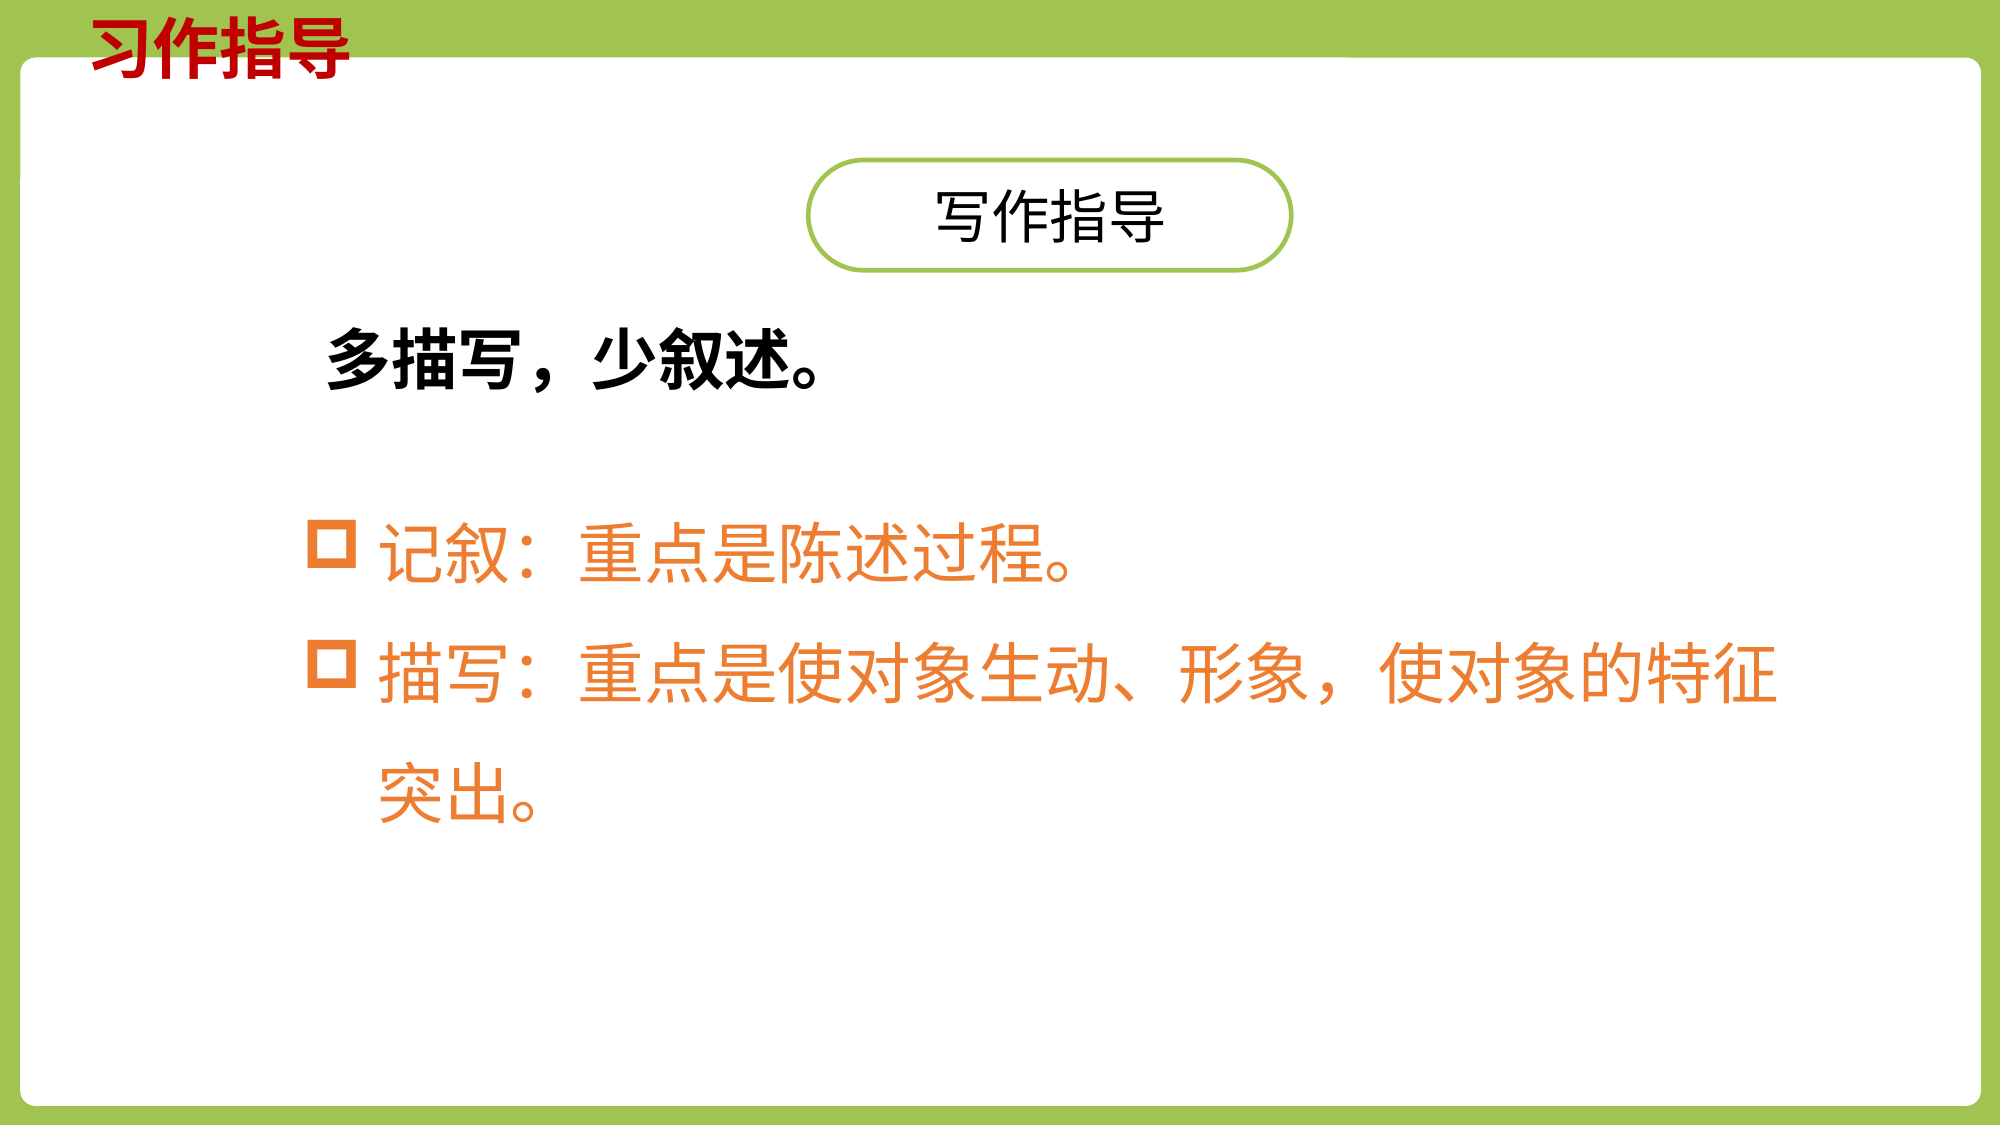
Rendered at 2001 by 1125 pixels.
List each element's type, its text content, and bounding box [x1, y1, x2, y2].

text_box 记叙：重点是陈述过程。 描写：重点是使对象生动、形象，使对象的特征突出。 [287, 464, 1846, 840]
text_box 习作指导 [71, 0, 428, 95]
text_box 写作指导 [807, 159, 1293, 270]
text_box 多描写，少叙述。 [192, 270, 1777, 406]
